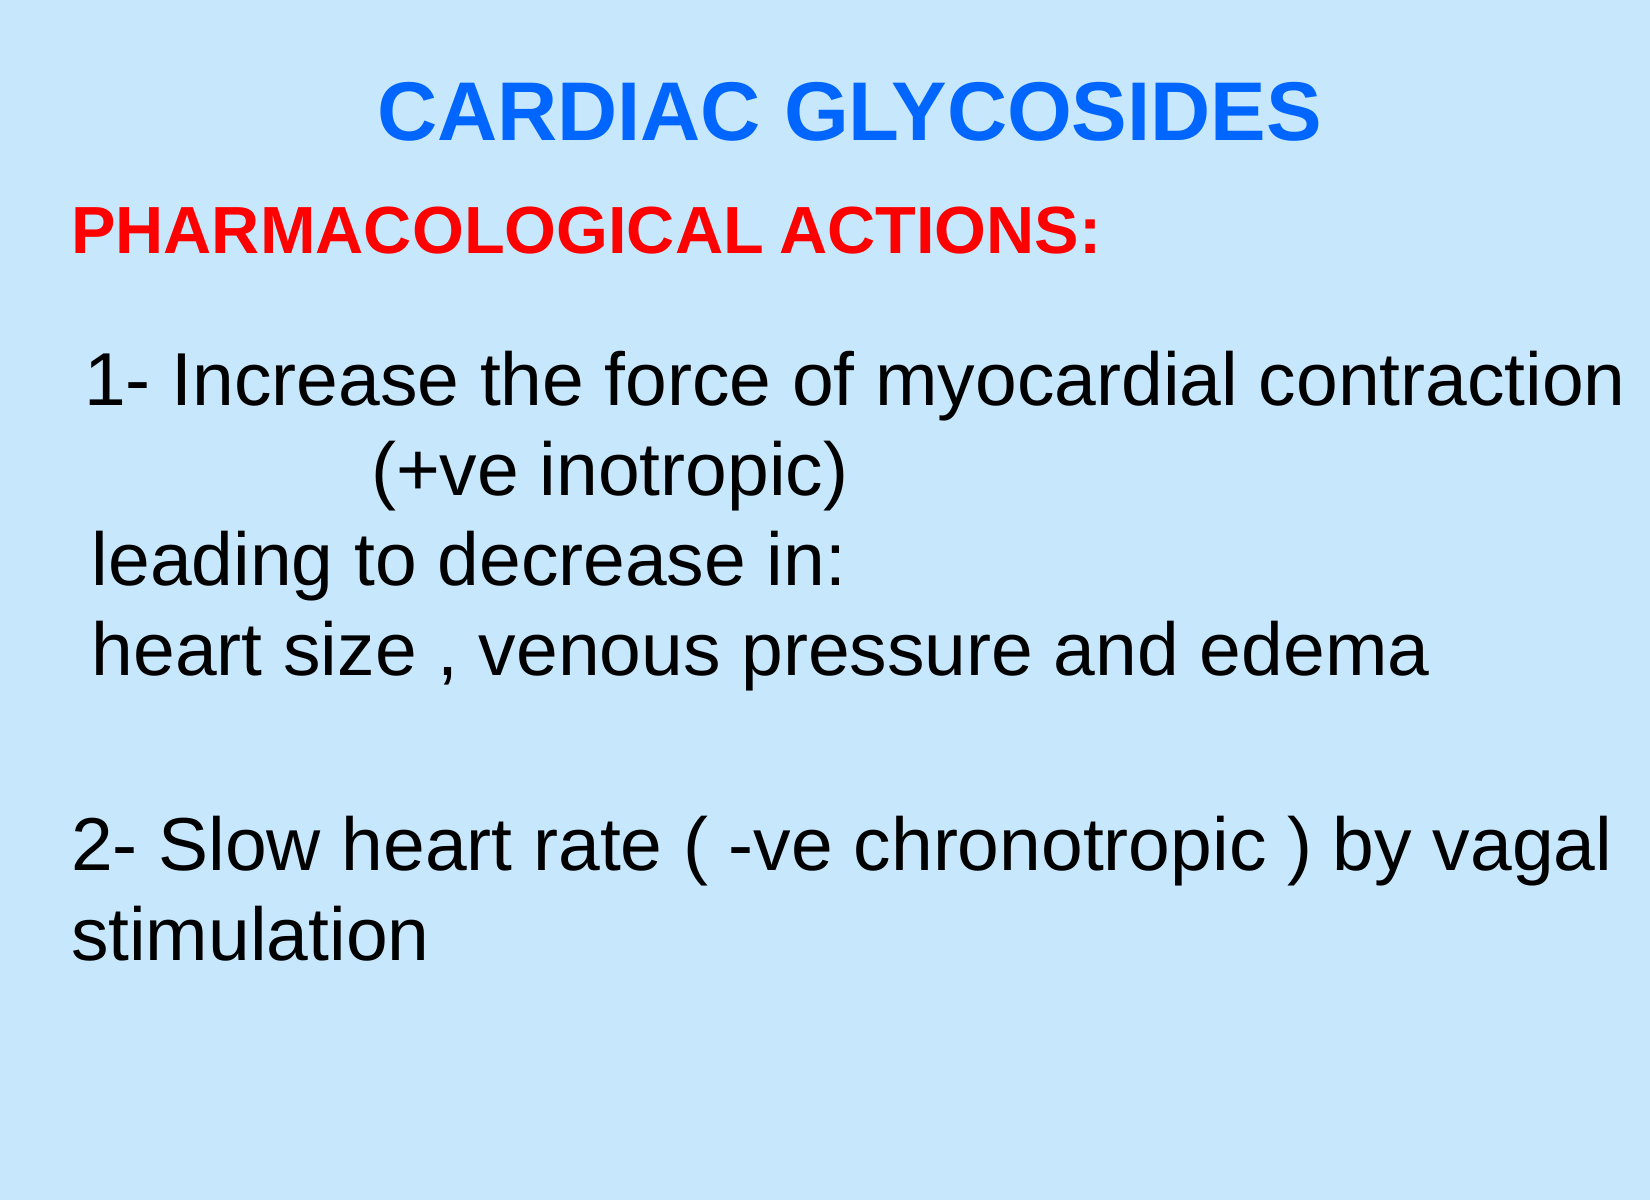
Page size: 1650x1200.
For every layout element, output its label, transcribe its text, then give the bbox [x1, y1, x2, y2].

text_box CARDIAC GLYCOSIDES PHARMACOLOGICAL ACTIONS: 1- Increase the force of myocardial contraction (+ve inotropic) leading to decrease in: heart size , venous pressure and edema 2- Slow heart rate ( -ve chronotropic ) by vagal stimulation [56, 49, 1644, 1088]
